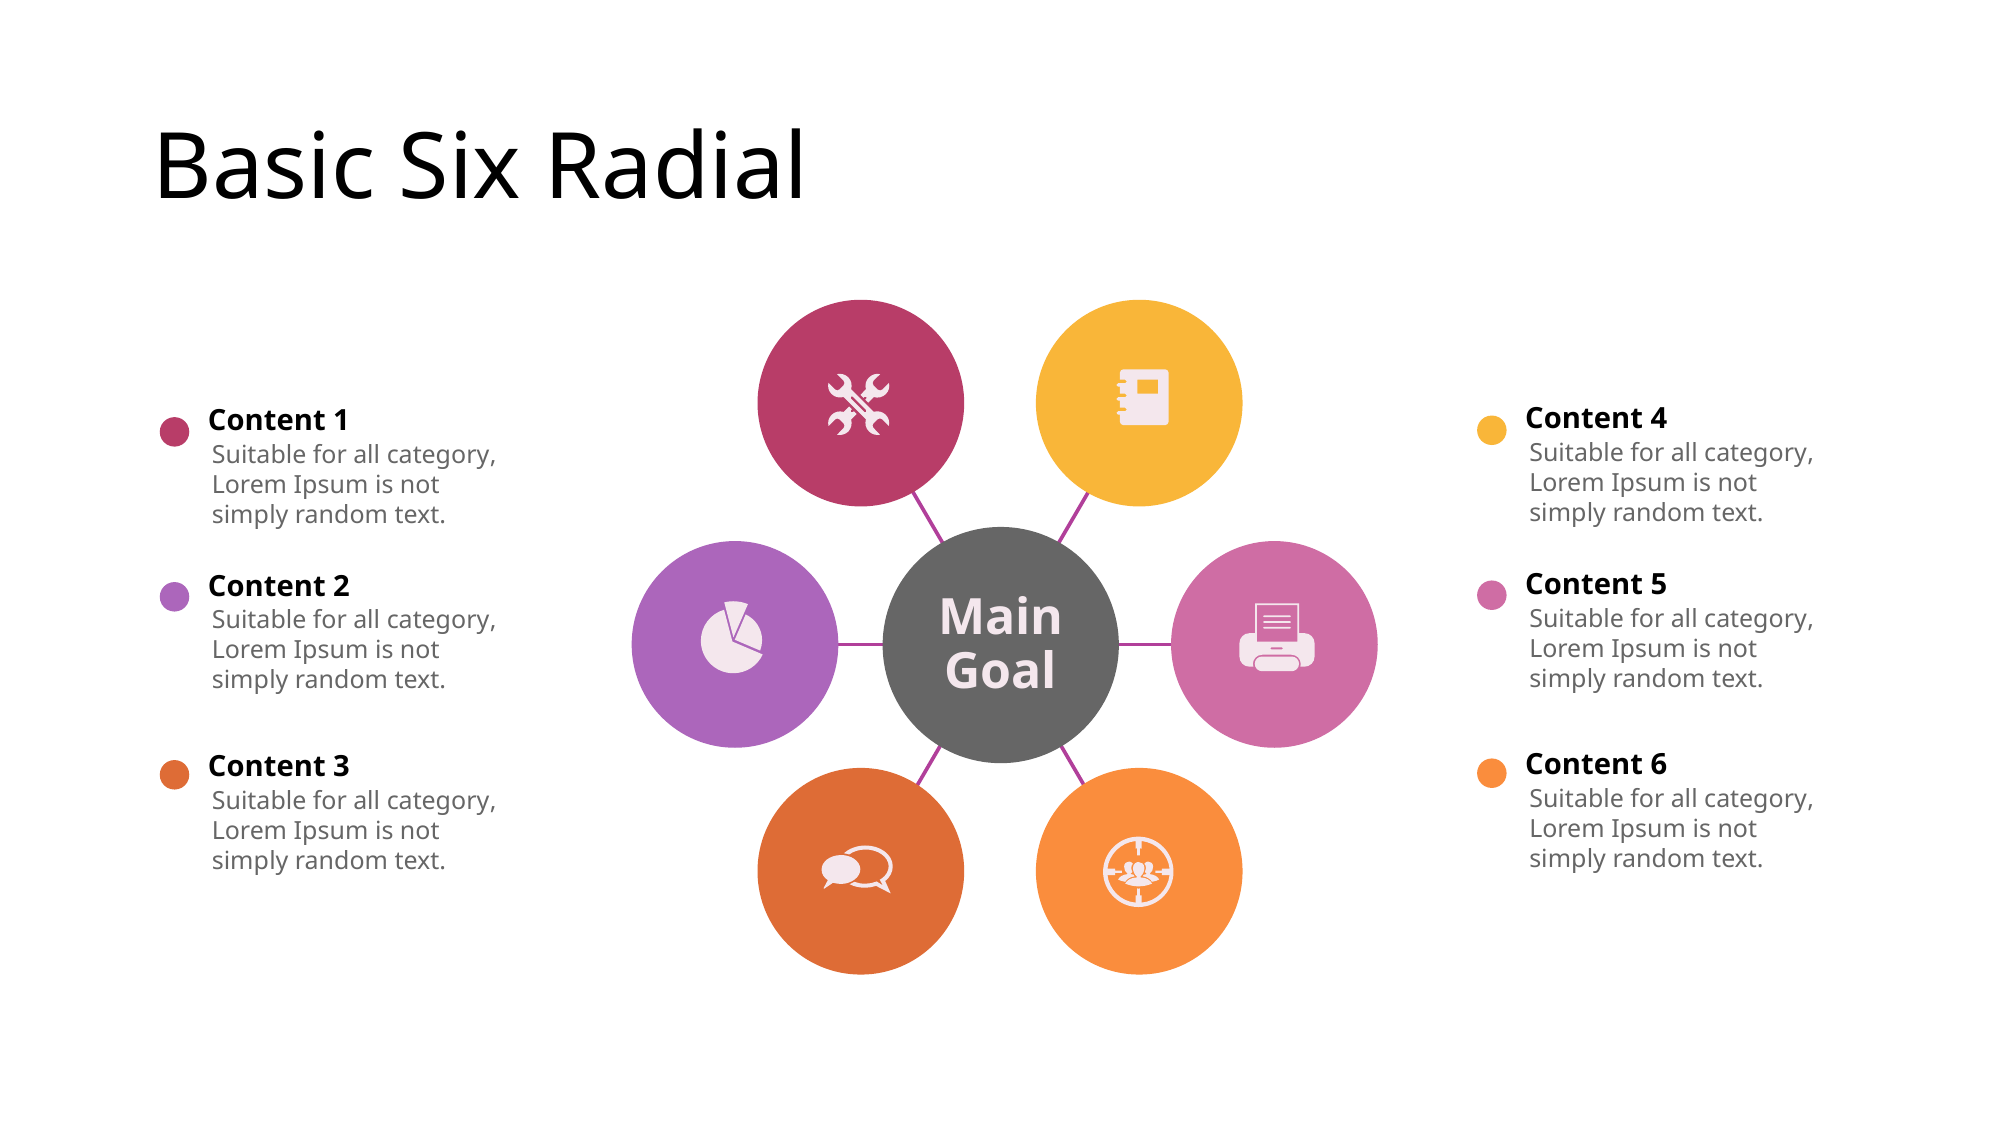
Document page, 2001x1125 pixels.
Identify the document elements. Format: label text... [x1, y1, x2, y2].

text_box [854, 645, 1148, 894]
text_box Content 3 [193, 740, 365, 790]
text_box [159, 582, 190, 612]
text_box Suitable for all category, Lorem Ipsum is not simply random text. [1514, 429, 1832, 534]
title Basic Six Radial [137, 59, 1863, 278]
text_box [1103, 836, 1174, 908]
text_box [1477, 415, 1507, 446]
text_box [1170, 540, 1379, 749]
text_box Content 2 [193, 559, 365, 610]
text_box Content 6 [1510, 738, 1683, 789]
text_box Content 5 [1510, 557, 1683, 608]
text_box [1477, 580, 1507, 610]
text_box Suitable for all category, Lorem Ipsum is not simply random text. [1514, 595, 1832, 700]
text_box [1035, 298, 1244, 508]
text_box Content 1 [193, 393, 365, 444]
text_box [821, 845, 893, 894]
text_box [159, 760, 190, 790]
text_box [756, 298, 965, 508]
text_box Suitable for all category, Lorem Ipsum is not simply random text. [197, 596, 532, 702]
text_box [630, 540, 840, 749]
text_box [700, 601, 763, 674]
text_box Suitable for all category, Lorem Ipsum is not simply random text. [1514, 775, 1832, 881]
text_box [1116, 369, 1169, 426]
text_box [854, 391, 1148, 644]
text_box [1037, 767, 1244, 976]
text_box Suitable for all category, Lorem Ipsum is not simply random text. [197, 430, 532, 536]
text_box [1477, 758, 1507, 788]
text_box [159, 417, 190, 447]
text_box Content 4 [1510, 392, 1683, 442]
text_box Suitable for all category, Lorem Ipsum is not simply random text. [197, 777, 532, 882]
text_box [1239, 603, 1315, 672]
text_box [756, 767, 963, 976]
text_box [827, 373, 890, 436]
